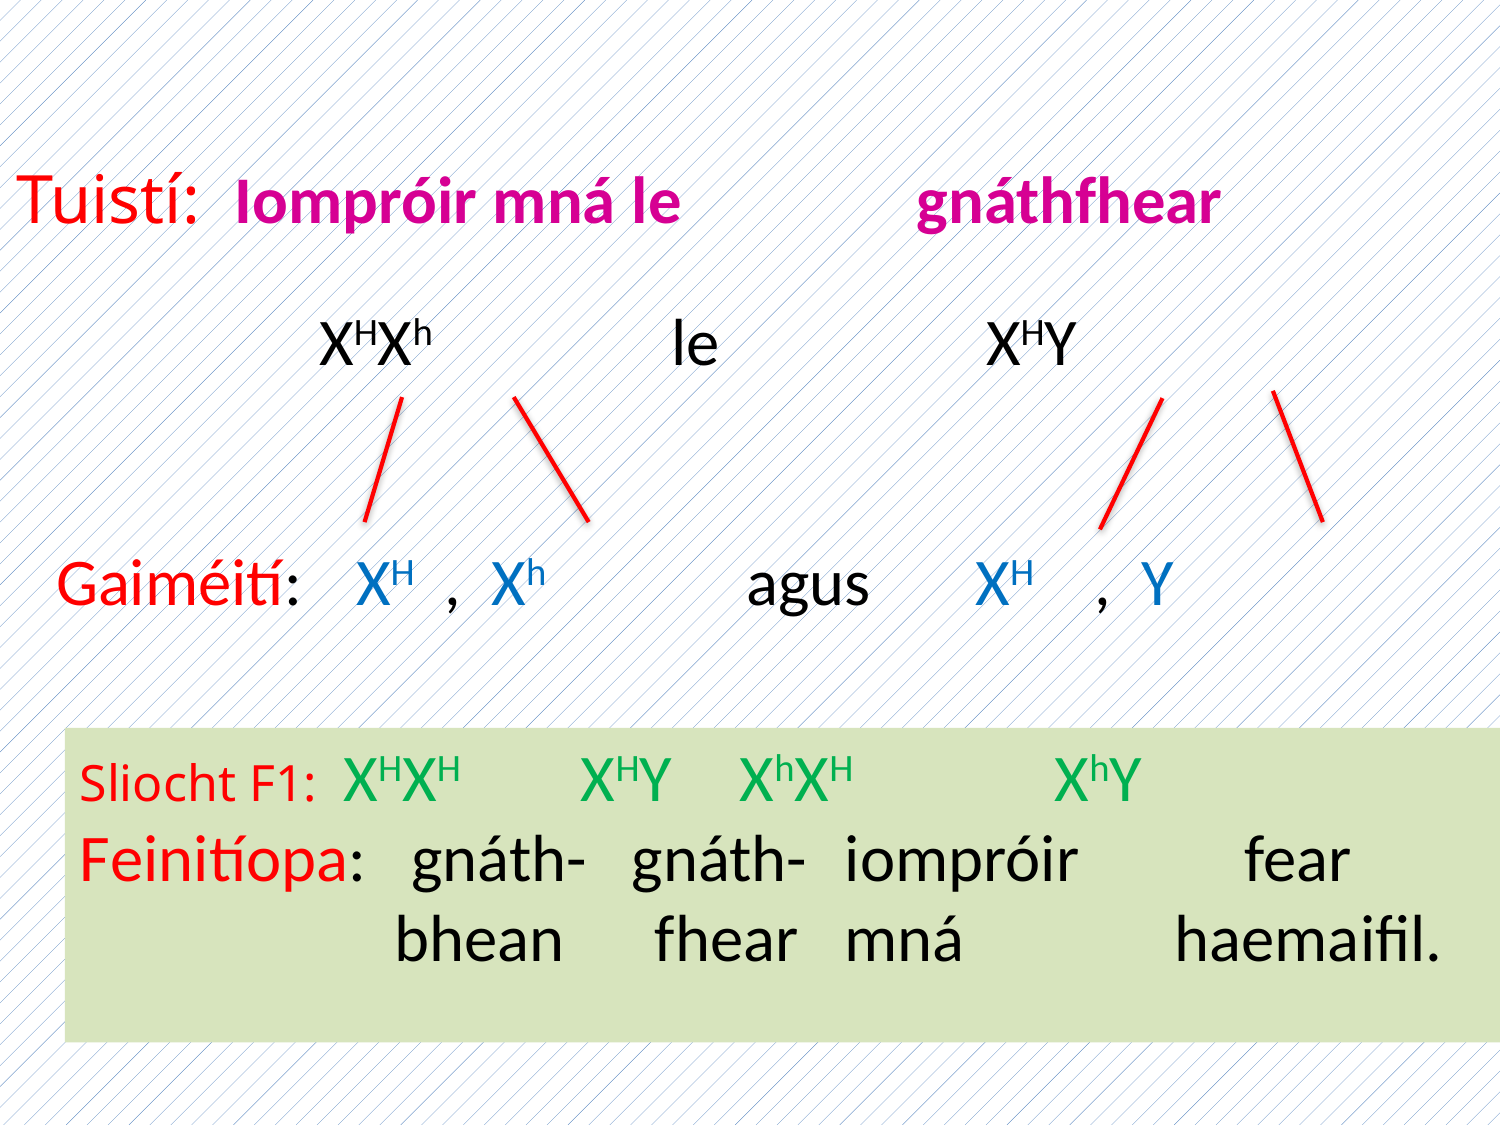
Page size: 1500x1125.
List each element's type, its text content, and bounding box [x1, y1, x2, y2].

text_box Tuistí: Iompróir mná le gnáthfhear [2, 148, 1478, 804]
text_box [1232, 431, 1364, 482]
text_box XHXh le XHY Gaiméití: XH , Xh agus XH , Y [41, 291, 1473, 706]
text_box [488, 421, 614, 498]
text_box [320, 440, 447, 479]
text_box Sliocht F1: XHXH XHY XhXH XhY Feinitíopa: gnáth- gnáth- iompróir fear bhean fhear mná haemaifil. [64, 727, 1500, 1043]
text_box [1065, 432, 1198, 496]
